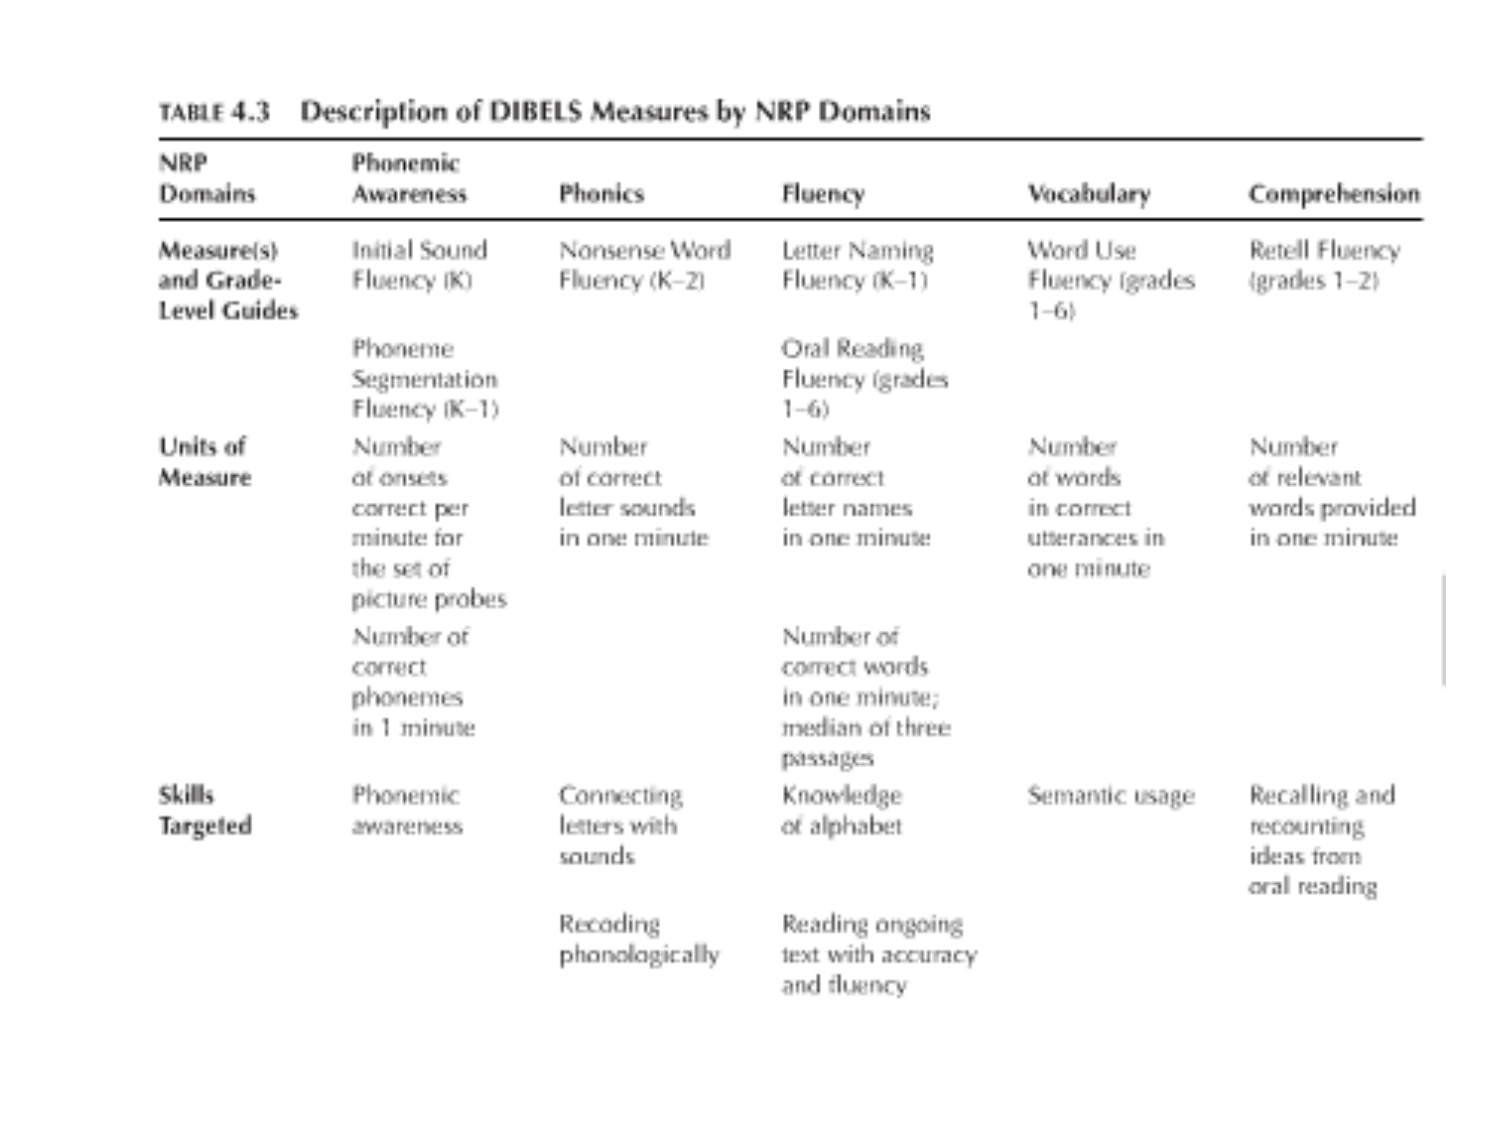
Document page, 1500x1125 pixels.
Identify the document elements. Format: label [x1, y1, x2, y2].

picture [144, 90, 1446, 1014]
